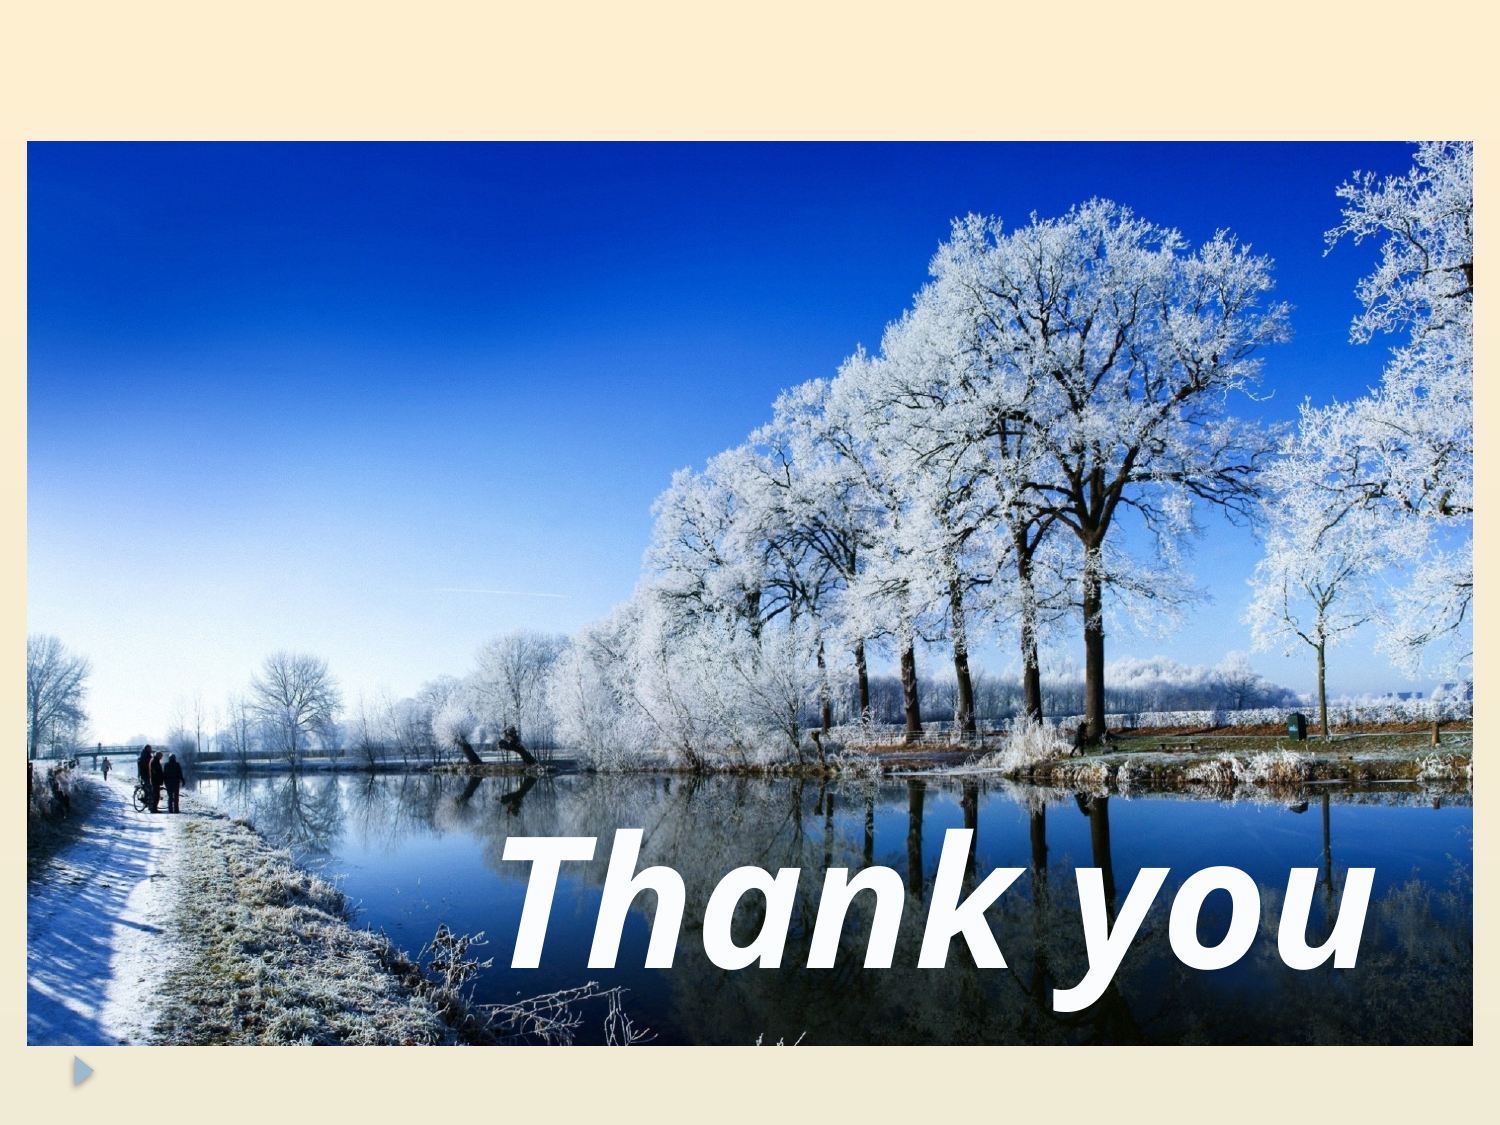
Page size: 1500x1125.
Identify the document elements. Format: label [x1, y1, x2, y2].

list [26, 141, 1474, 1046]
